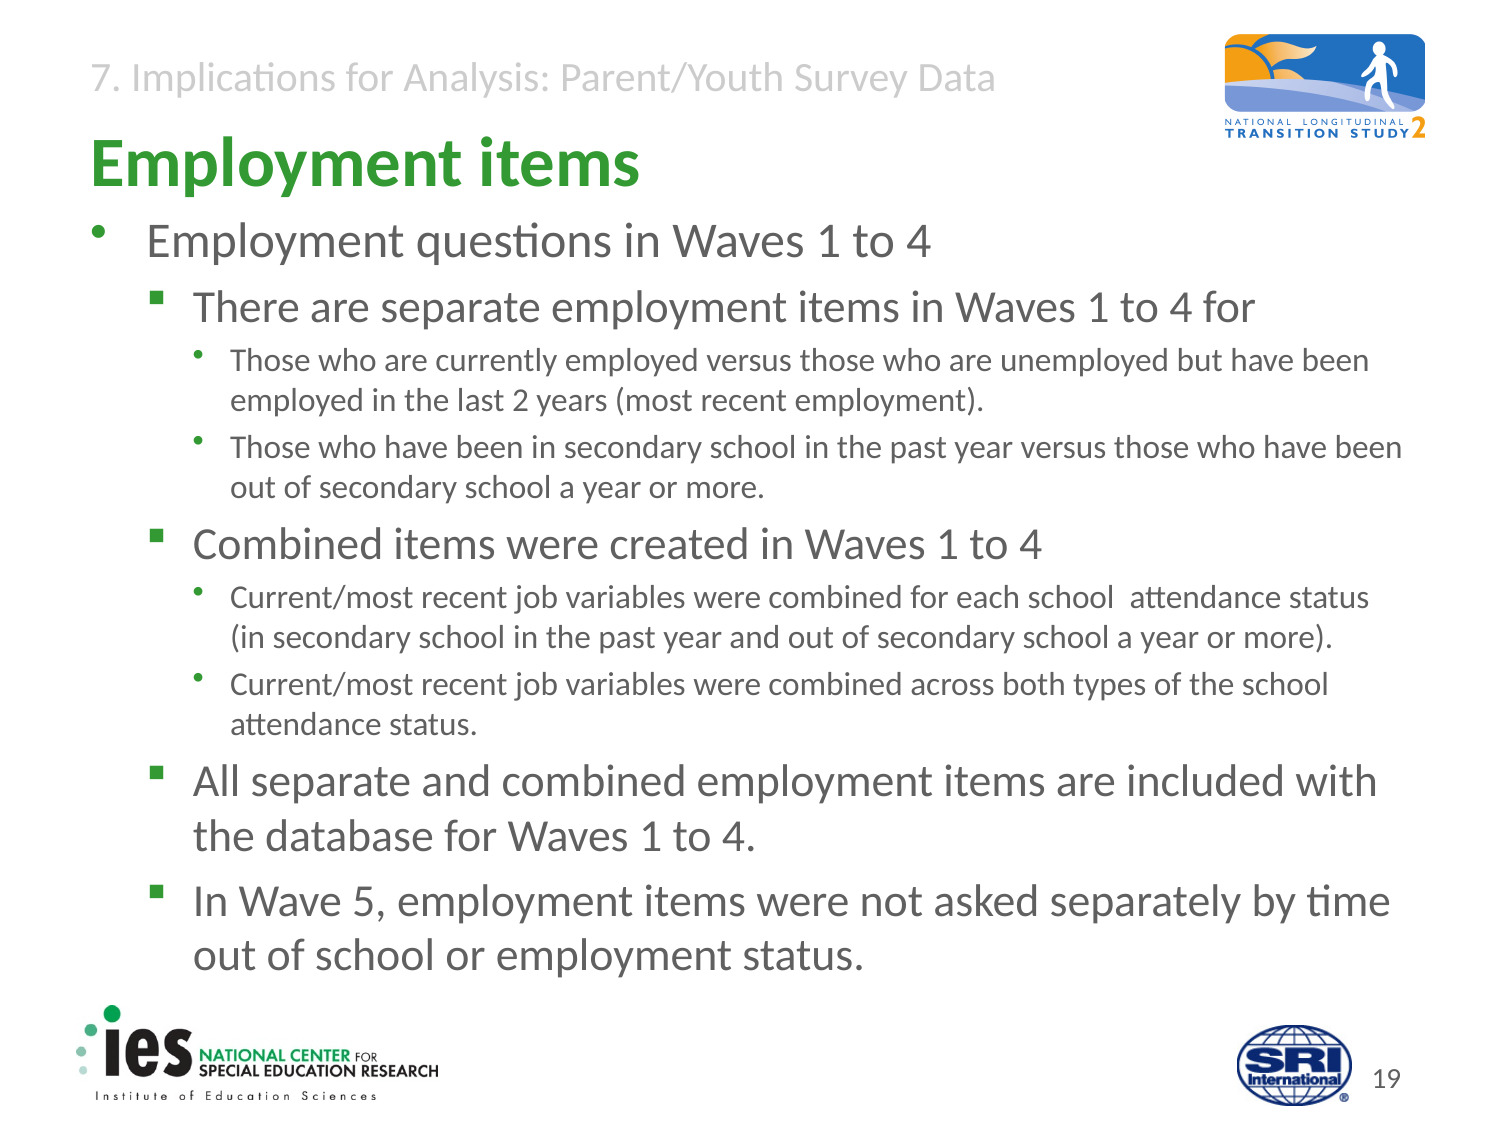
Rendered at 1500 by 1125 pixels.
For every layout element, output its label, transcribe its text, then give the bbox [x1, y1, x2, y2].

title Employment items [74, 90, 1426, 199]
list Employment questions in Waves 1 to 4 There are separate employment items in Waves 1 to 4 for Those who are currently employed versus those who are unemployed but have been employed in the last 2 years (most recent employment). Those who have been in secondary school in the past year versus those who have been out of secondary school a year or more. Combined items were created in Waves 1 to 4 Current/most recent job variables were combined for each school attendance status (in secondary school in the past year and out of secondary school a year or more). Current/most recent job variables were combined across both types of the school attendance status. All separate and combined employment items are included with the database for Waves 1 to 4. In Wave 5, employment items were not asked separately by time out of school or employment status. [74, 199, 1426, 943]
slide_number 18 [1312, 1051, 1417, 1125]
picture [1237, 1025, 1352, 1106]
picture [76, 1005, 438, 1100]
